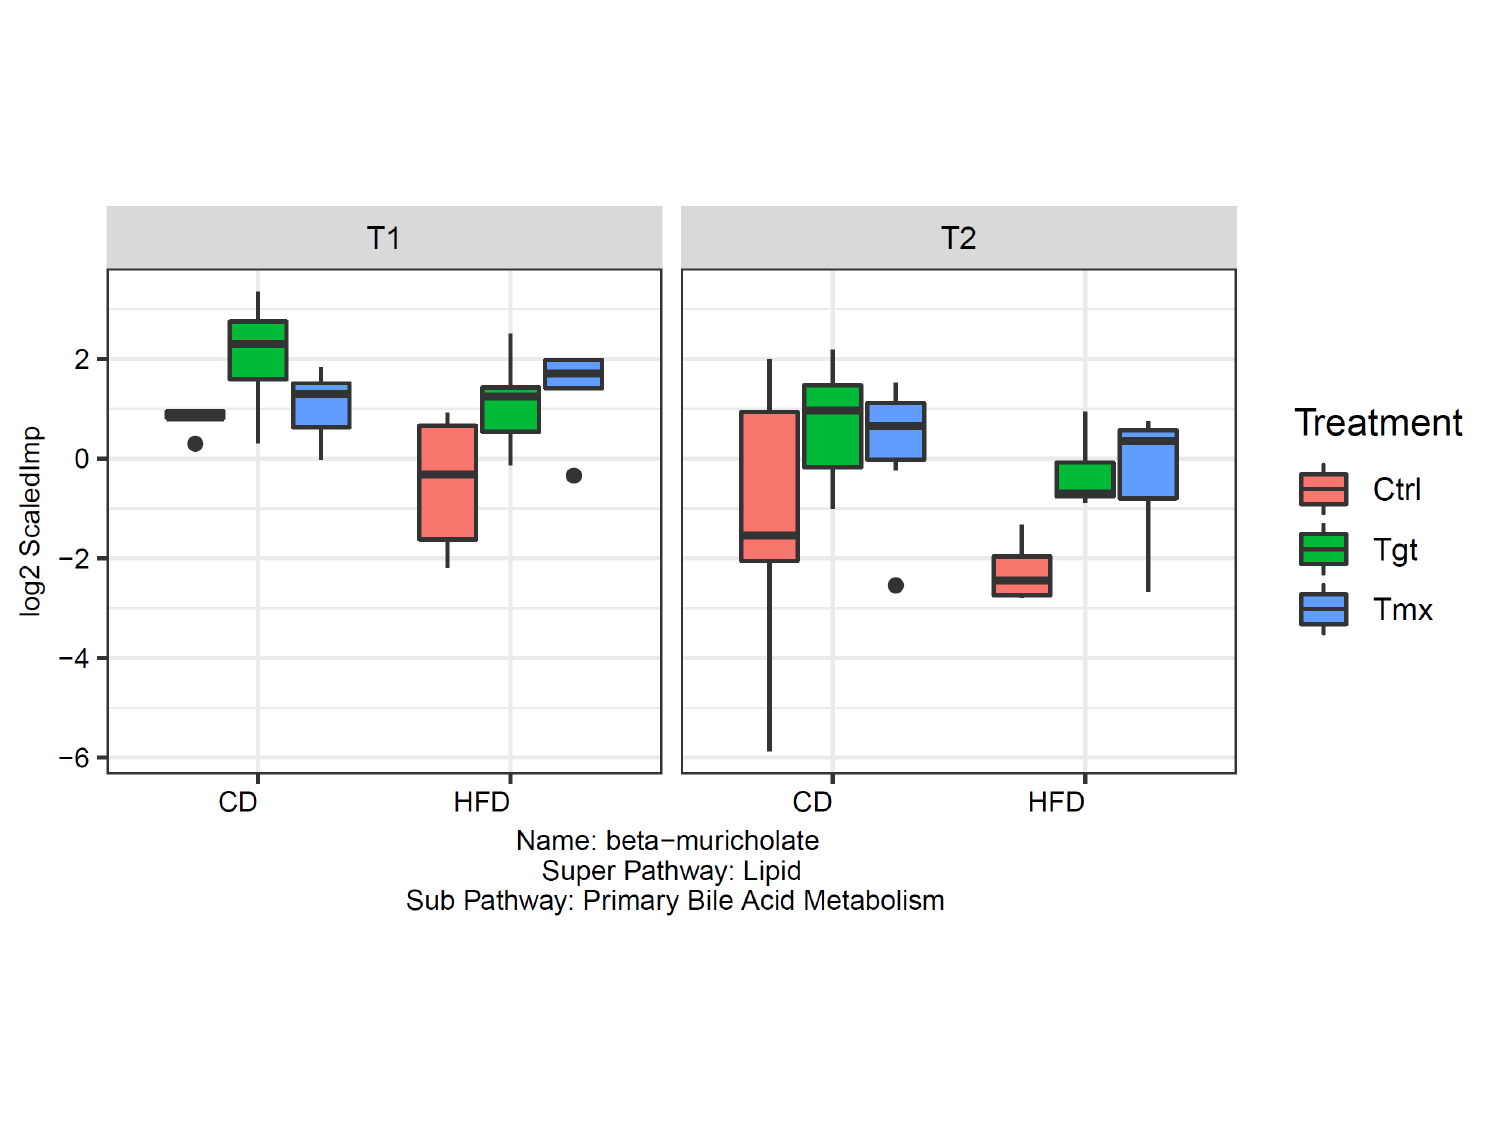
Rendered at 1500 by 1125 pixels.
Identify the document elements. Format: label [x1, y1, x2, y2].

picture [0, 187, 1500, 938]
